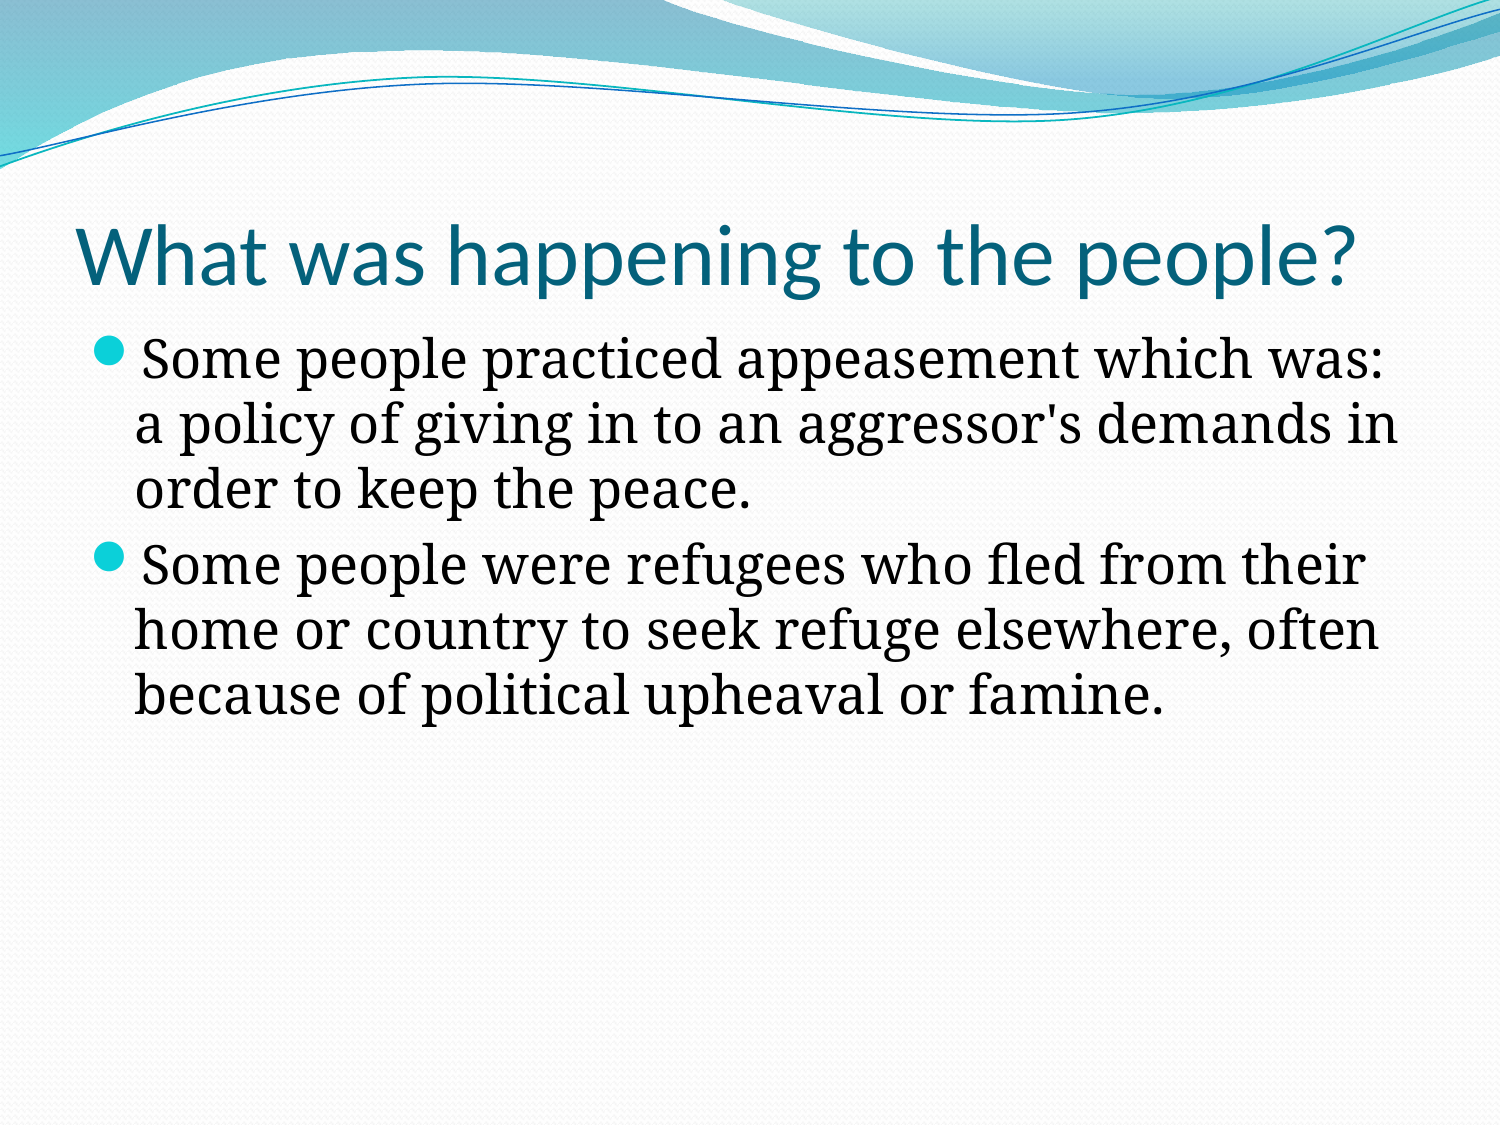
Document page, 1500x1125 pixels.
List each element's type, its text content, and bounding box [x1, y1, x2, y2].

list Some people practiced appeasement which was: a policy of giving in to an aggressor's demands in order to keep the peace. Some people were refugees who fled from their home or country to seek refuge elsewhere, often because of political upheaval or famine. [75, 317, 1425, 1038]
title What was happening to the people? [75, 115, 1425, 303]
